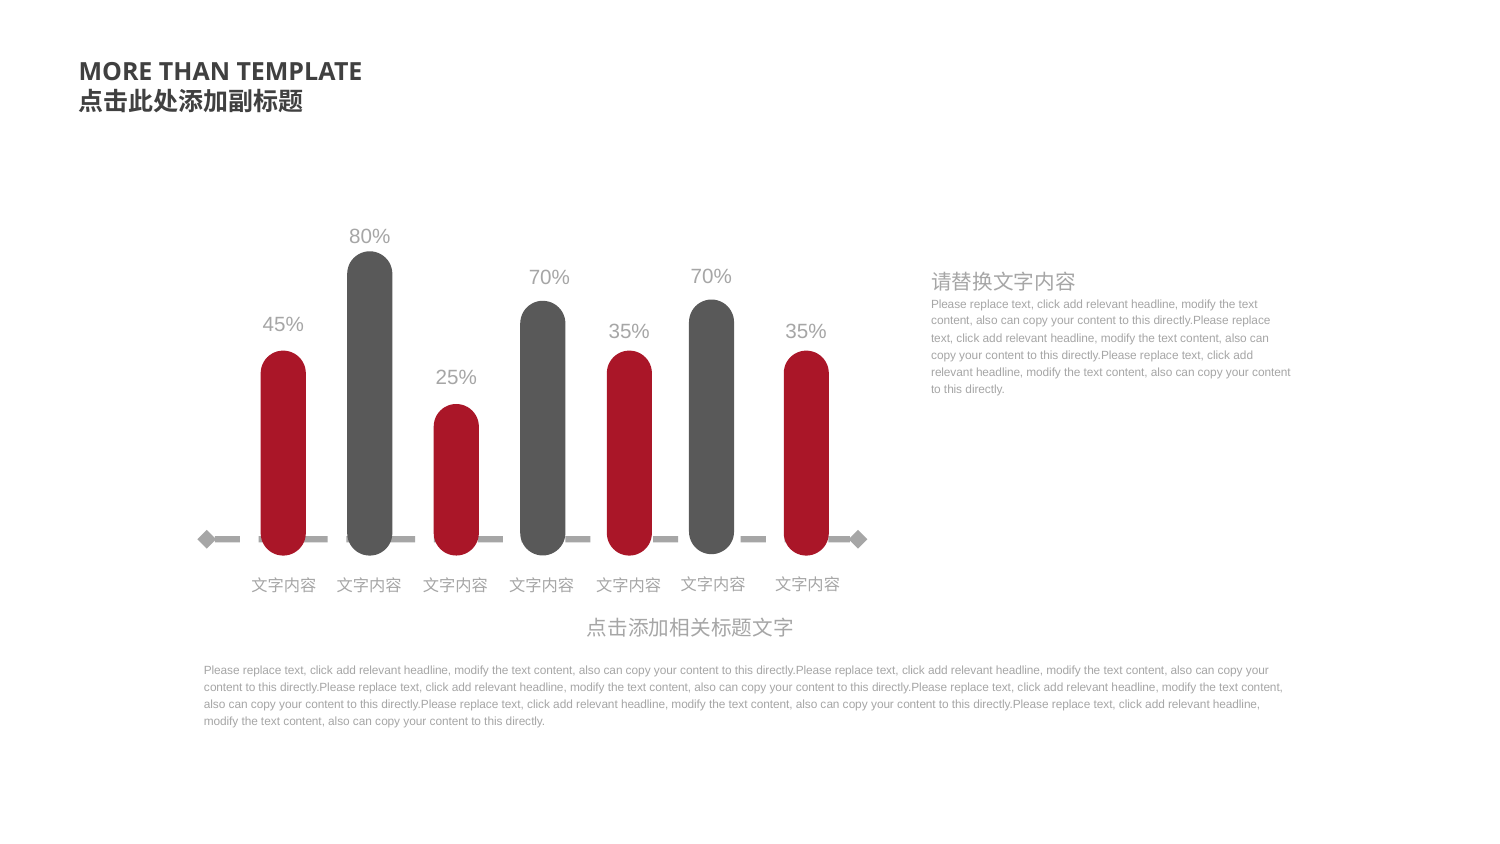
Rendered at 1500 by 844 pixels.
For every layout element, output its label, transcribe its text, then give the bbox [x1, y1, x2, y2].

text_box 文字内容 [333, 572, 406, 594]
text_box 25% [430, 354, 483, 393]
text_box 80% [343, 213, 396, 252]
text_box 请替换文字内容 [931, 263, 1102, 294]
text_box [347, 251, 393, 556]
text_box [260, 350, 306, 556]
text_box 文字内容 [579, 572, 678, 594]
text_box 35% [603, 308, 656, 347]
text_box [606, 350, 652, 556]
text_box [200, 532, 219, 546]
text_box Please replace text, click add relevant headline, modify the text content, also can copy your content to this directly.Please replace text, click add relevant headline, modify the text content, also can copy your content to this directly.Please replace text, click add relevant headline, modify the text content, also can copy your content to this directly.Please replace text, click add relevant headline, modify the text content, also can copy your content to this directly.Please replace text, click add relevant headline, modify the text content, also can copy your content to this directly.Please replace text, click add relevant headline, modify the text content, also can copy your content to this directly. [204, 659, 1296, 728]
text_box 文字内容 [234, 572, 333, 594]
text_box 45% [257, 301, 310, 340]
text_box 文字内容 [492, 572, 579, 594]
text_box MORE THAN TEMPLATE 点击此处添加副标题 [58, 45, 792, 126]
text_box [520, 300, 566, 556]
text_box 文字内容 [664, 571, 758, 593]
text_box [433, 403, 479, 556]
text_box 70% [523, 254, 576, 293]
text_box 文字内容 [406, 572, 492, 594]
text_box [783, 350, 829, 556]
text_box 70% [685, 254, 738, 293]
text_box 文字内容 [758, 571, 857, 593]
text_box [847, 533, 865, 546]
text_box [688, 299, 735, 555]
text_box 点击添加相关标题文字 [586, 609, 803, 640]
text_box Please replace text, click add relevant headline, modify the text content, also can copy your content to this directly.Please replace text, click add relevant headline, modify the text content, also can copy your content to this directly.Please replace text, click add relevant headline, modify the text content, also can copy your content to this directly. [931, 293, 1296, 396]
text_box 35% [780, 308, 833, 347]
